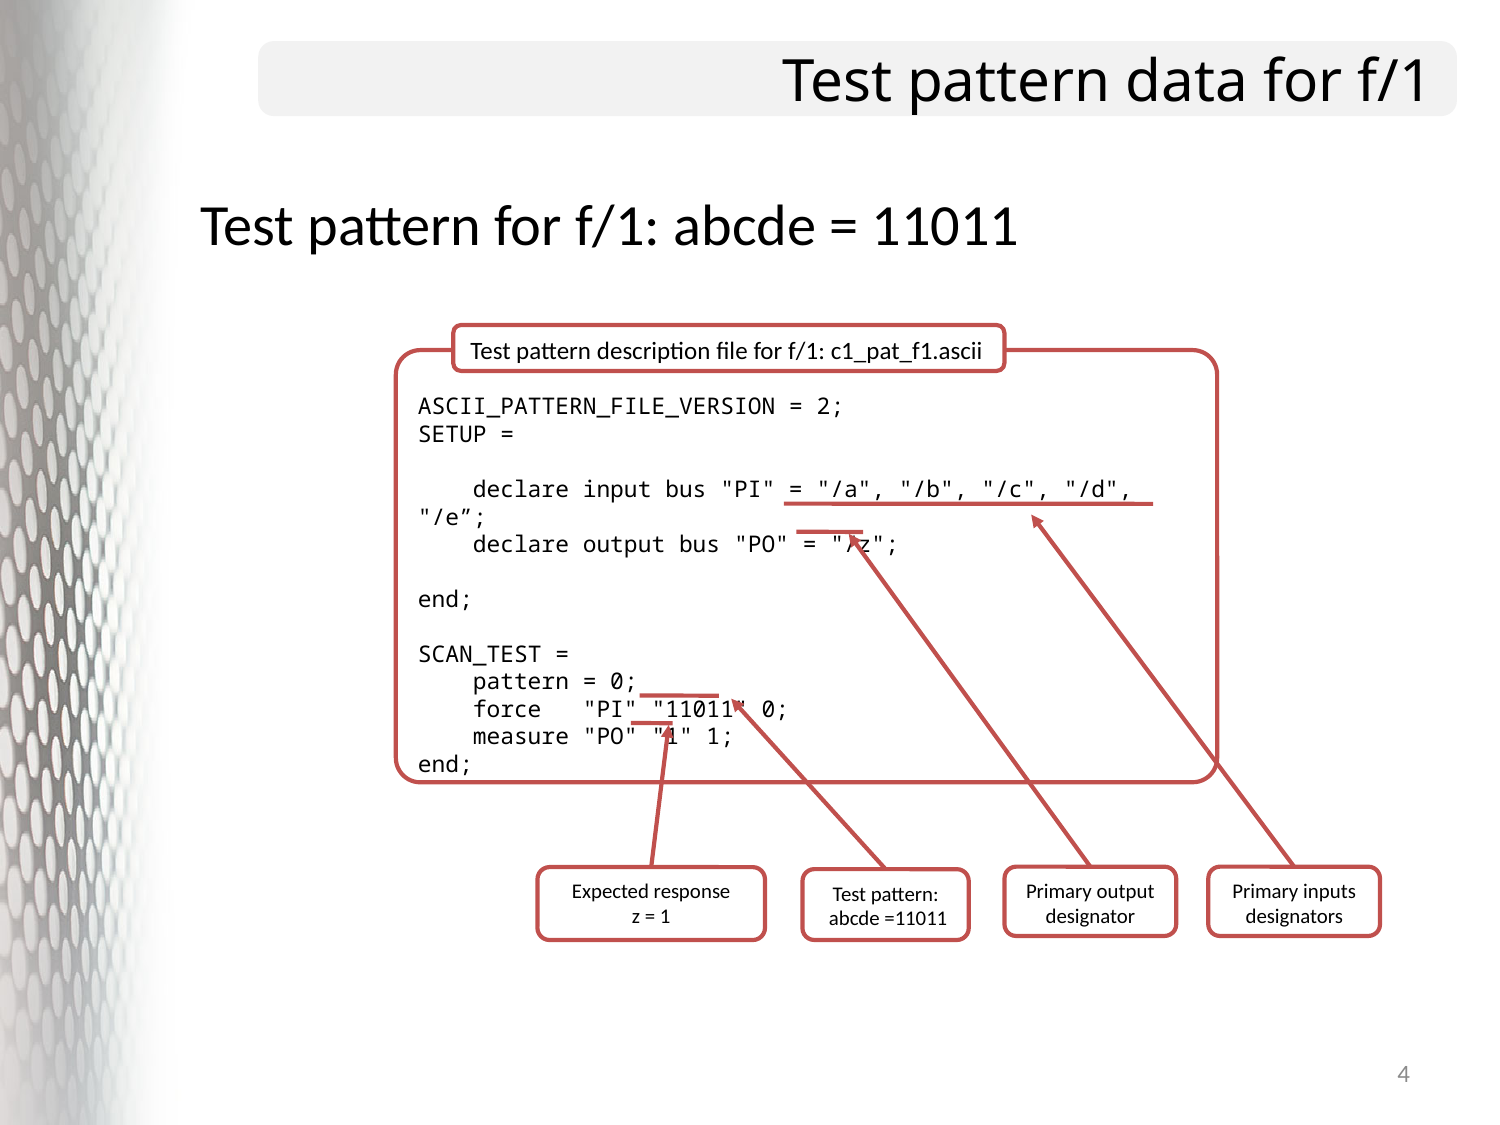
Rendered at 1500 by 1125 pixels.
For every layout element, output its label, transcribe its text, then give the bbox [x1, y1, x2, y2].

title Test pattern data for f/1 [258, 40, 1449, 117]
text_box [395, 324, 1218, 783]
table_cell [787, 505, 1149, 509]
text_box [722, 706, 894, 862]
slide_number 4 [1074, 1042, 1425, 1103]
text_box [802, 579, 981, 822]
text_box Primary output designator [1002, 864, 1179, 939]
text_box Primary inputs designators [1206, 864, 1383, 939]
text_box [588, 786, 732, 806]
text_box Test pattern: abcde =11011 [800, 867, 971, 943]
text_box Test pattern for f/1: abcde = 11011 [185, 179, 1048, 279]
picture [0, 0, 200, 1125]
text_box Expected response z = 1 [535, 864, 768, 943]
table_cell [643, 697, 716, 701]
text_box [986, 558, 1339, 823]
